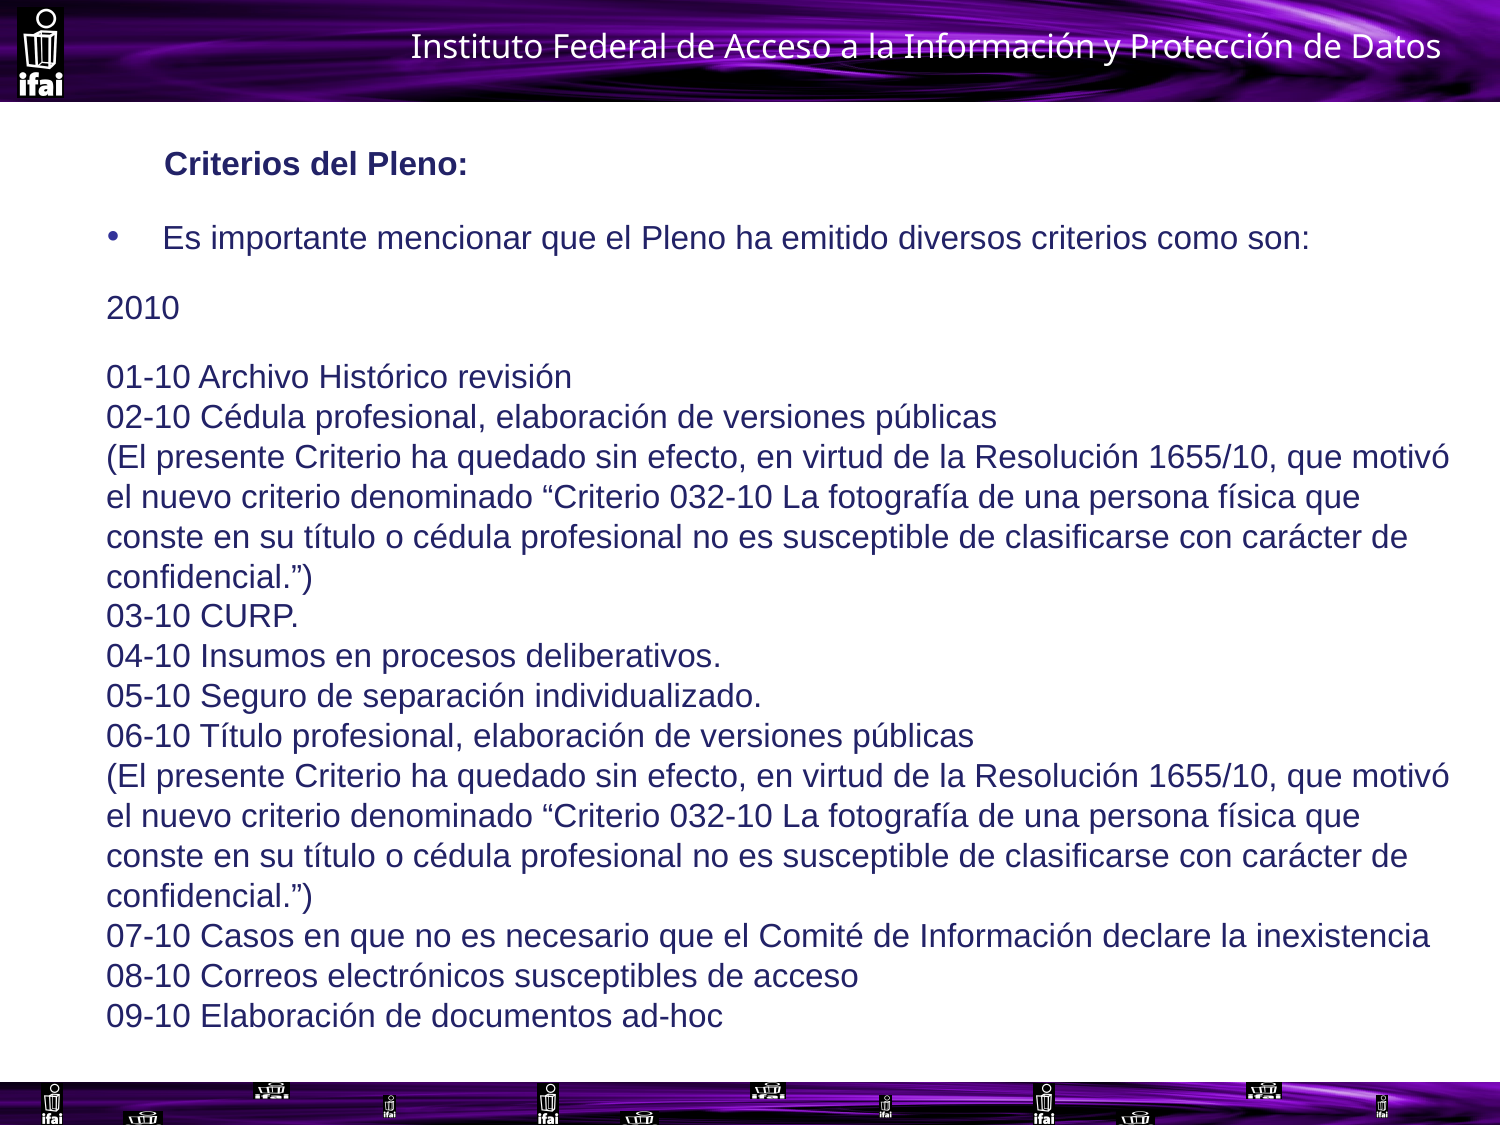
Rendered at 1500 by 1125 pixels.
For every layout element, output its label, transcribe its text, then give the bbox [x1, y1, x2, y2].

text_box Criterios del Pleno: Es importante mencionar que el Pleno ha emitido diversos criterios como son: 2010 01-10 Archivo Histórico revisión 02-10 Cédula profesional, elaboración de versiones públicas (El presente Criterio ha quedado sin efecto, en virtud de la Resolución 1655/10, que motivó el nuevo criterio denominado “Criterio 032-10 La fotografía de una persona física que conste en su título o cédula profesional no es susceptible de clasificarse con carácter de confidencial.”) 03-10 CURP. 04-10 Insumos en procesos deliberativos. 05-10 Seguro de separación individualizado. 06-10 Título profesional, elaboración de versiones públicas (El presente Criterio ha quedado sin efecto, en virtud de la Resolución 1655/10, que motivó el nuevo criterio denominado “Criterio 032-10 La fotografía de una persona física que conste en su título o cédula profesional no es susceptible de clasificarse con carácter de confidencial.”) 07-10 Casos en que no es necesario que el Comité de Información declare la inexistencia 08-10 Correos electrónicos susceptibles de acceso 09-10 Elaboración de documentos ad-hoc [91, 134, 1471, 1042]
picture [0, 1082, 1500, 1125]
picture [0, 0, 1500, 102]
